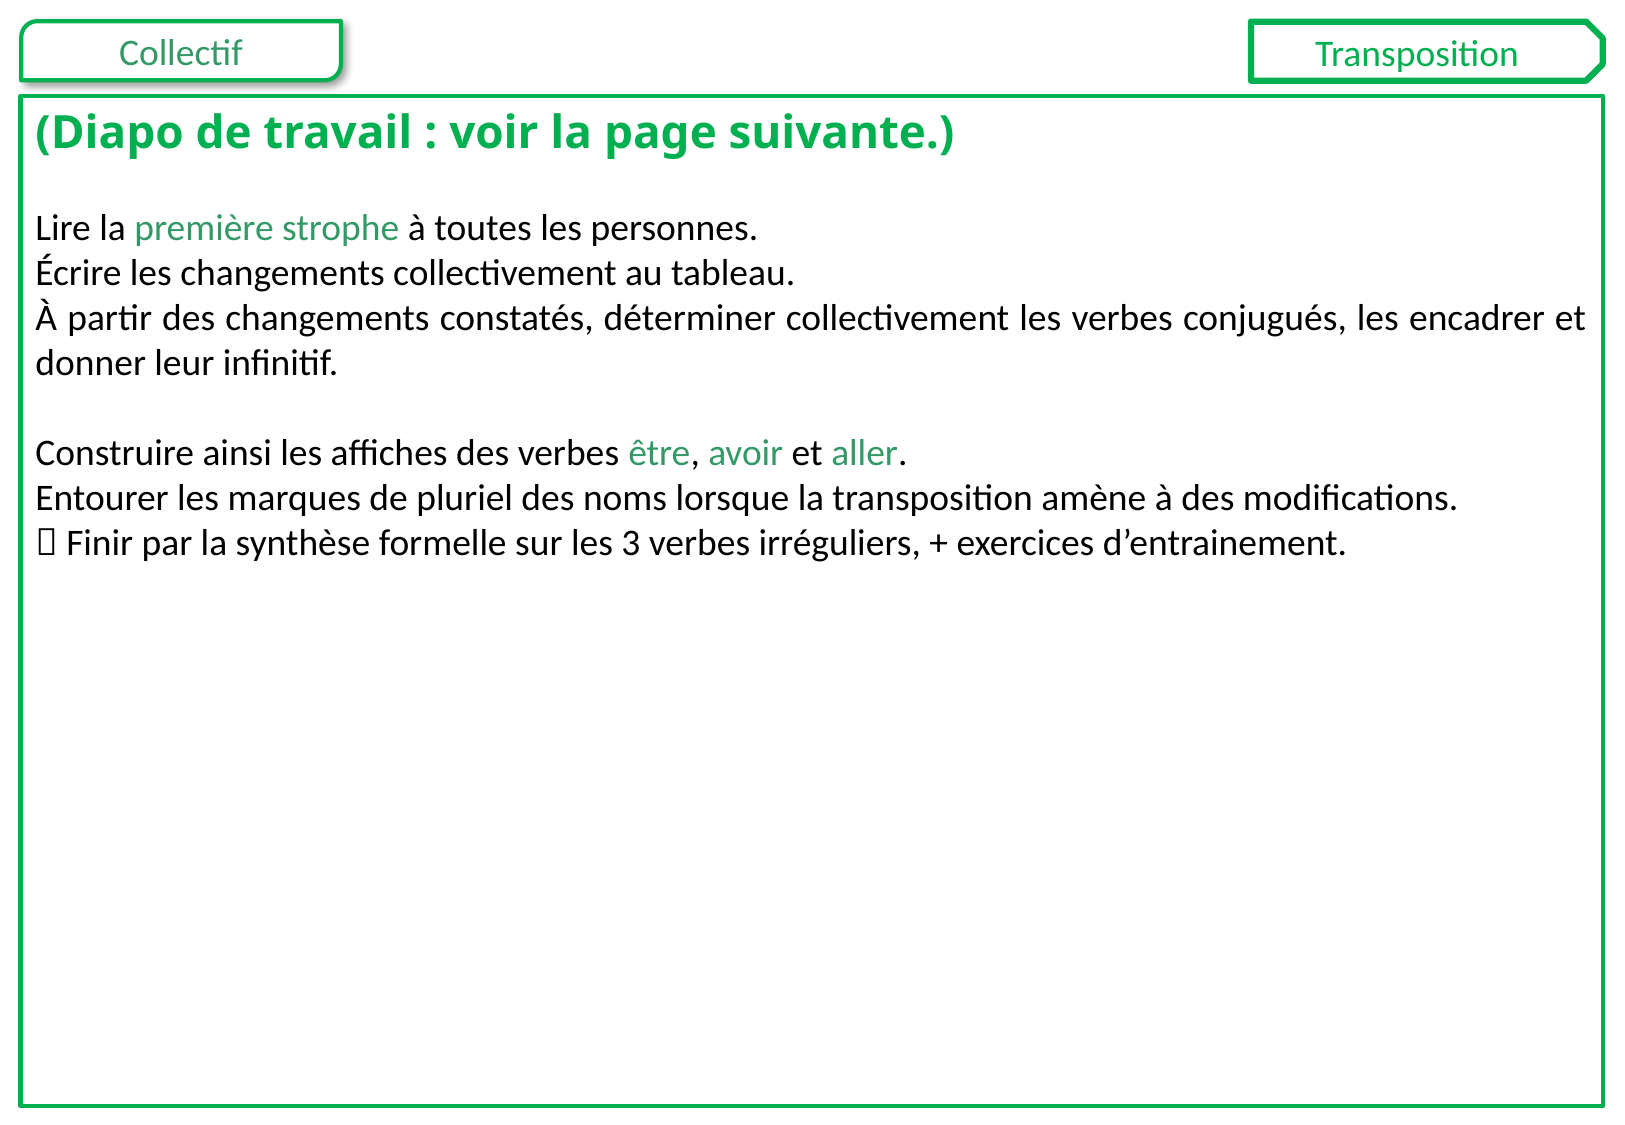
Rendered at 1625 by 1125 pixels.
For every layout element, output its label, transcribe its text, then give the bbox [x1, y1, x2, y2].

list Transposition [1250, 21, 1584, 81]
list (Diapo de travail : voir la page suivante.) Lire la première strophe à toutes les personnes. Écrire les changements collectivement au tableau. À partir des changements constatés, déterminer collectivement les verbes conjugués, les encadrer et donner leur infinitif. Construire ainsi les affiches des verbes être, avoir et aller. Entourer les marques de pluriel des noms lorsque la transposition amène à des modifications.  Finir par la synthèse formelle sur les 3 verbes irréguliers, + exercices d’entrainement. [18, 94, 1605, 1108]
